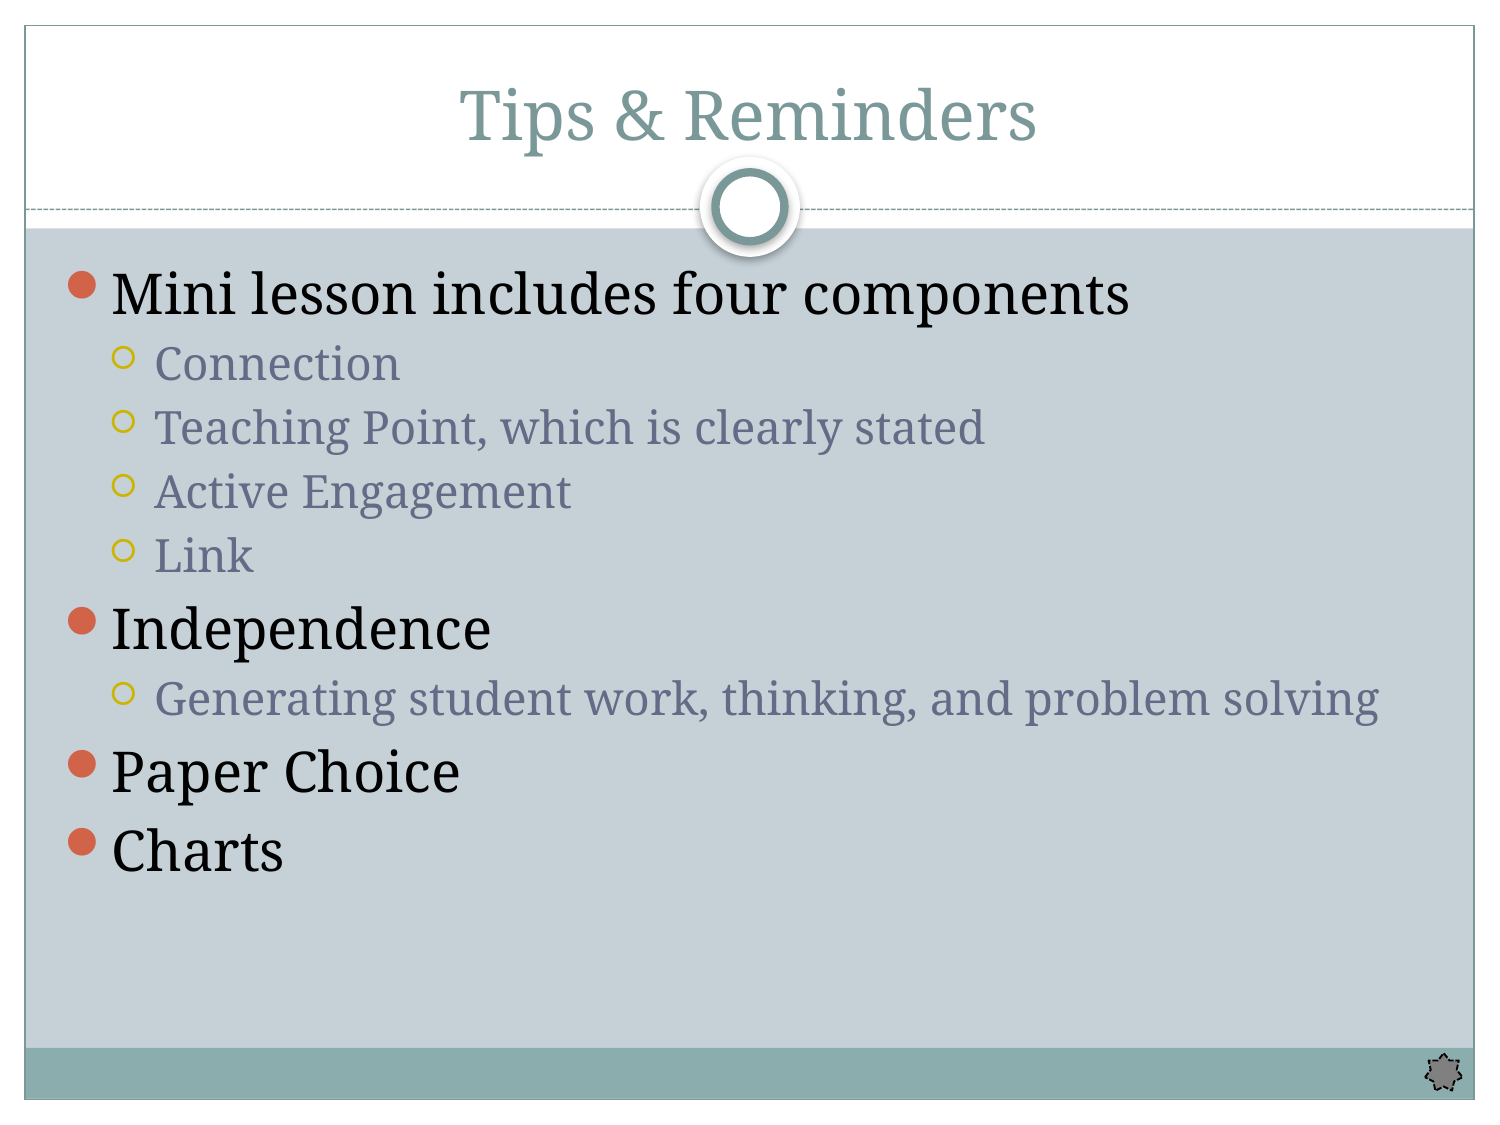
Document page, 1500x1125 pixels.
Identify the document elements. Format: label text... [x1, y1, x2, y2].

list Mini lesson includes four components Connection Teaching Point, which is clearly stated Active Engagement Link Independence Generating student work, thinking, and problem solving Paper Choice Charts [49, 250, 1445, 1001]
text_box [1424, 1052, 1463, 1092]
title Tips & Reminders [49, 37, 1450, 162]
